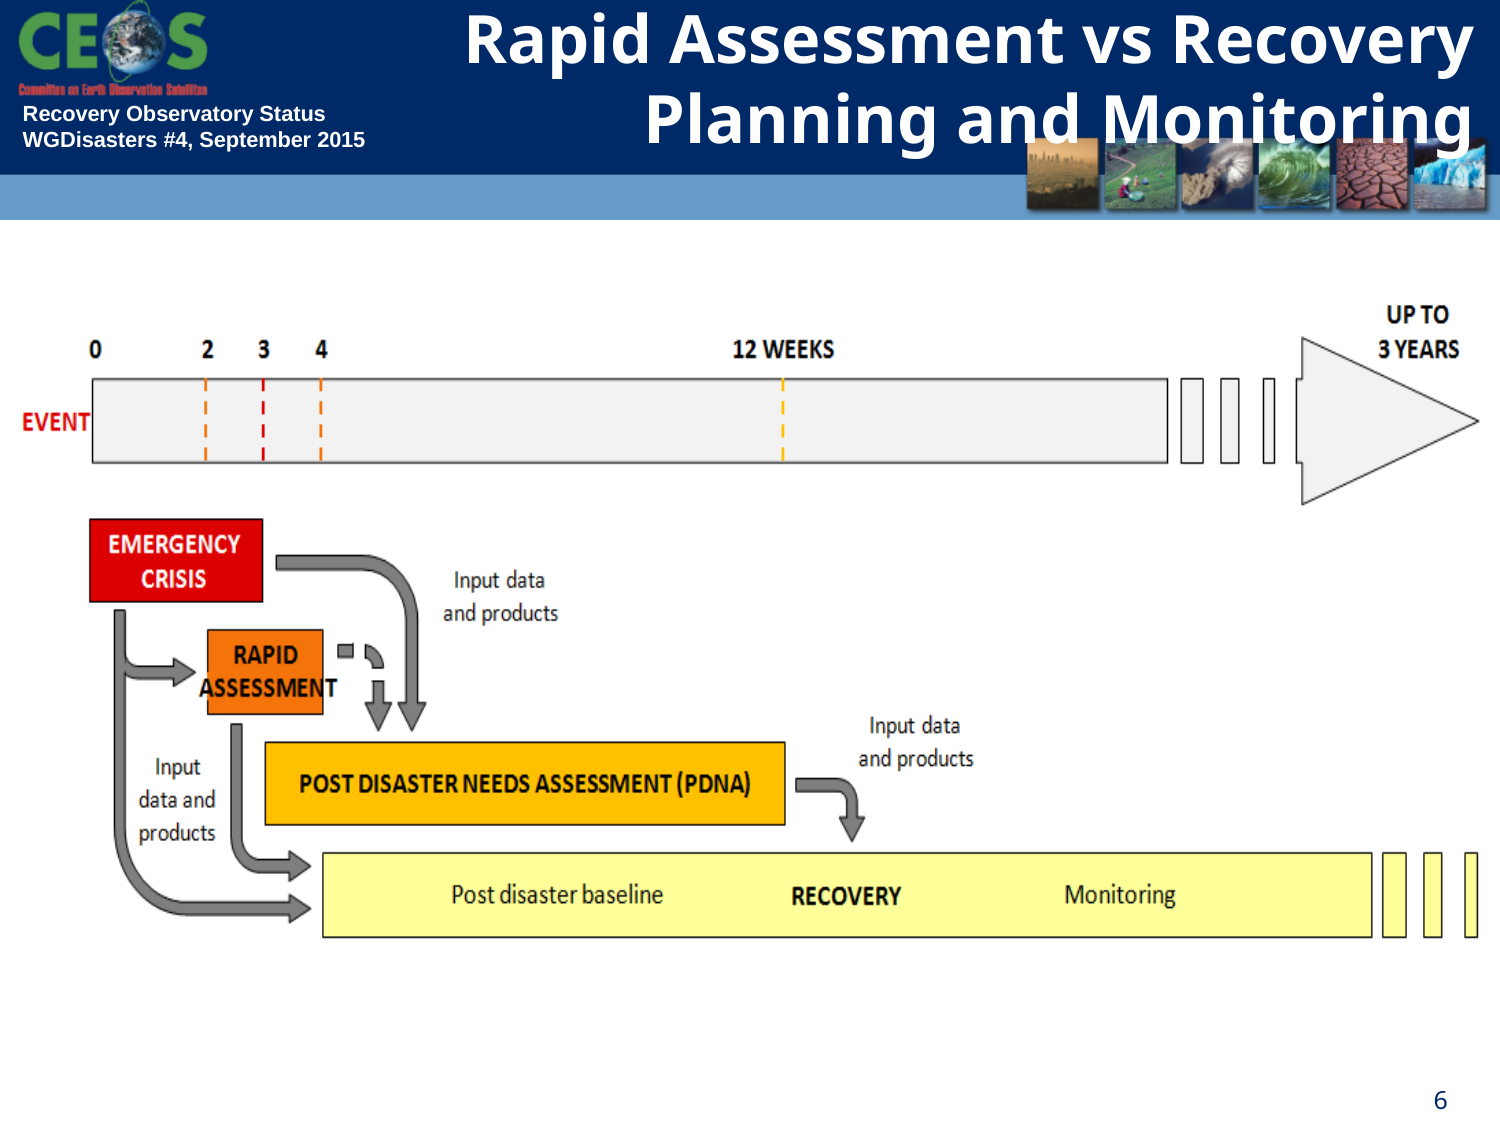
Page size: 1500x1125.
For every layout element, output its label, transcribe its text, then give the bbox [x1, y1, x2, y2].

picture [18, 299, 1481, 945]
slide_number 6 [1194, 1077, 1463, 1112]
picture [0, 0, 1500, 220]
text_box Rapid Assessment vs Recovery Planning and Monitoring [336, 16, 1491, 138]
